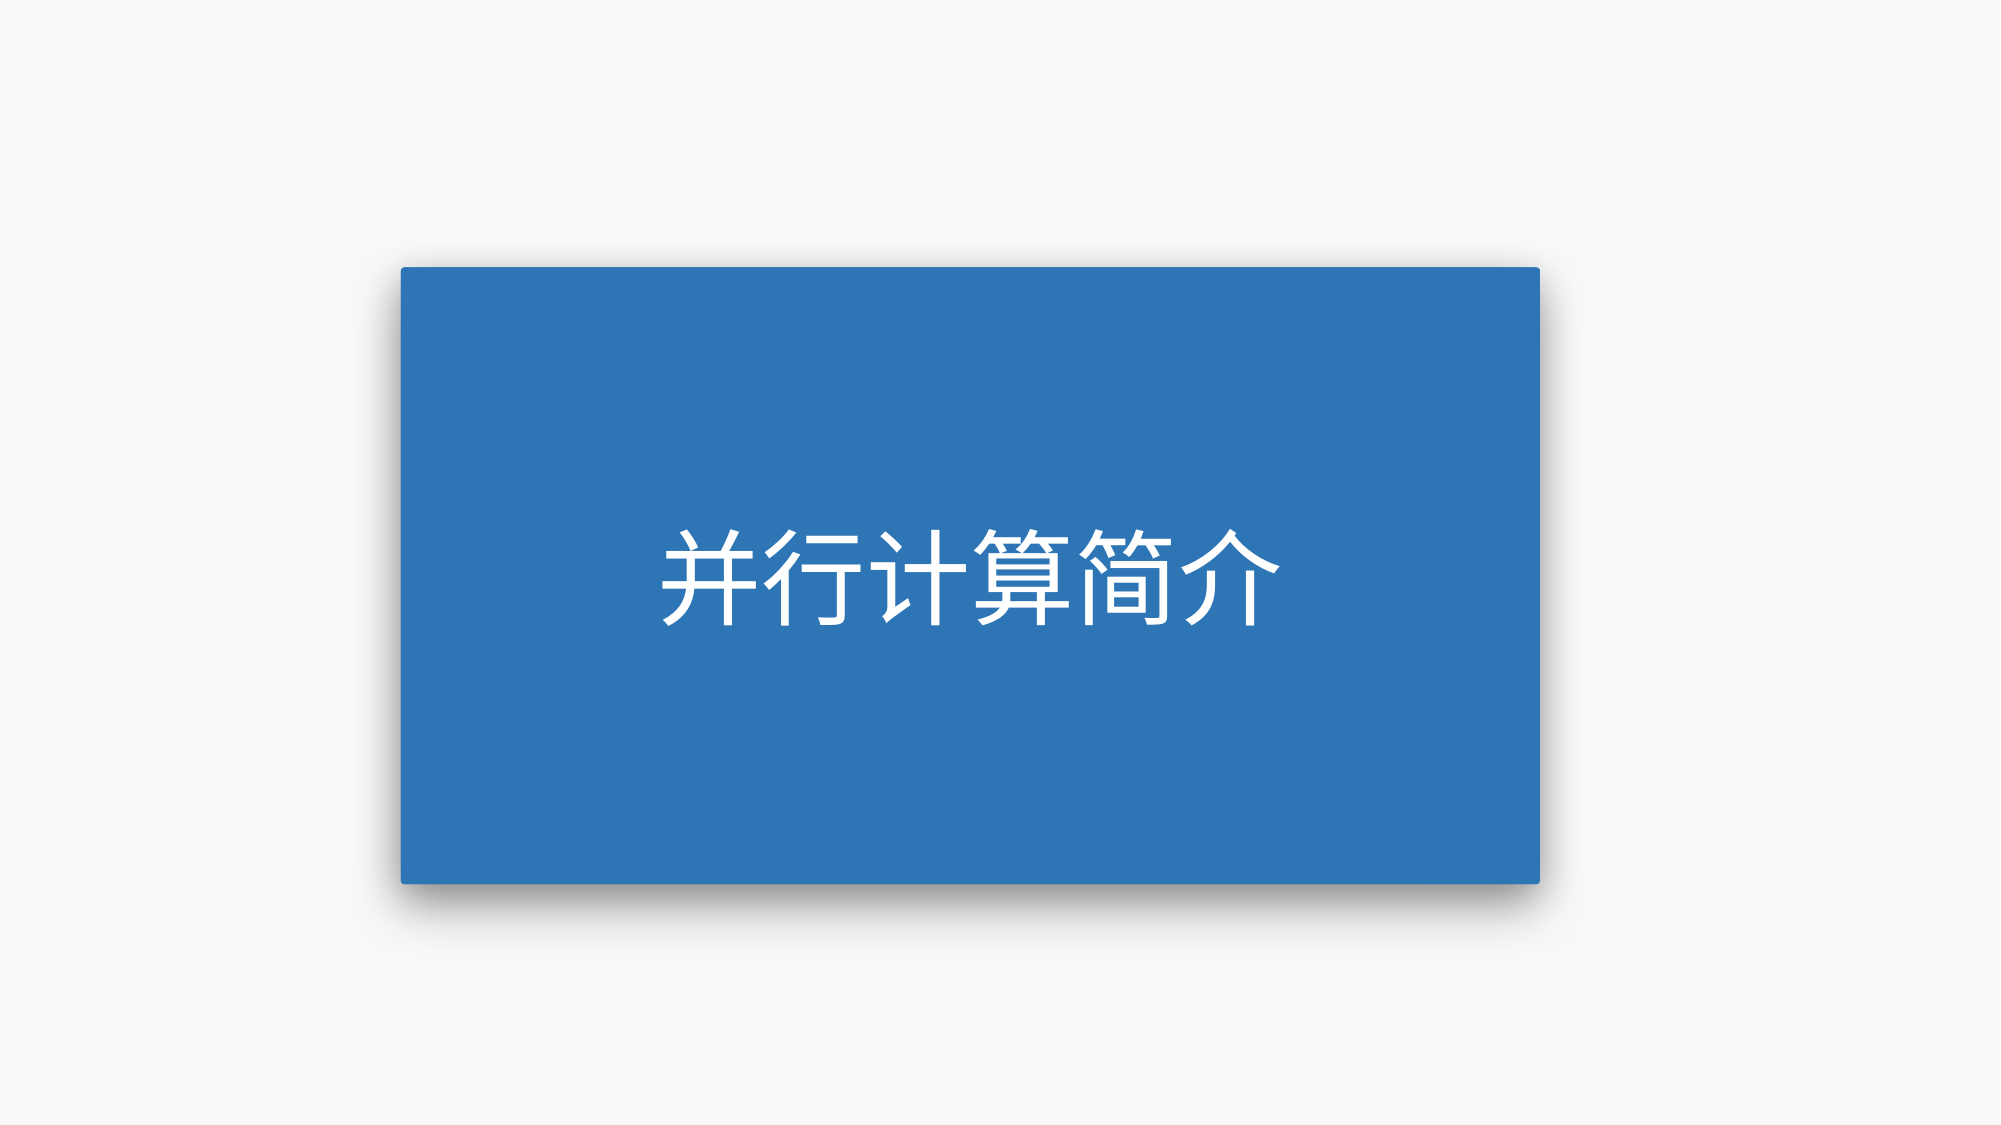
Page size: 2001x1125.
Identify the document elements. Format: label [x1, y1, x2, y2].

text_box [400, 267, 1540, 885]
